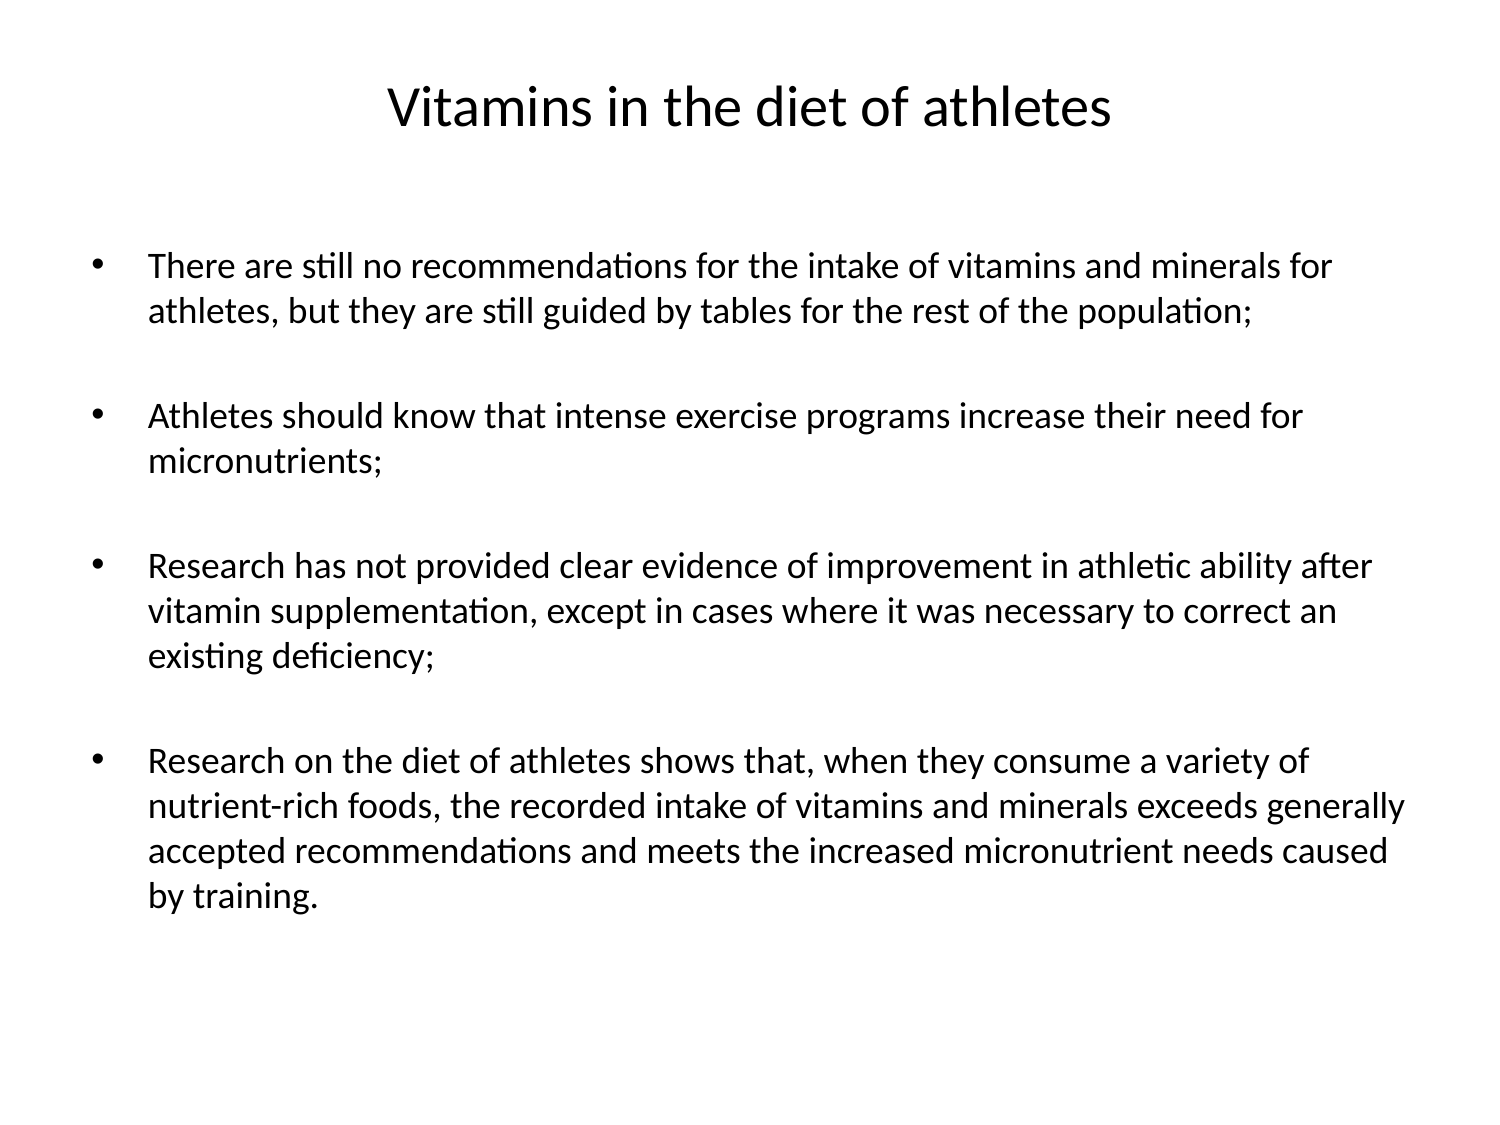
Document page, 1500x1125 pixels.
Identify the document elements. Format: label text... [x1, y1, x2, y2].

list There are still no recommendations for the intake of vitamins and minerals for athletes, but they are still guided by tables for the rest of the population; Athletes should know that intense exercise programs increase their need for micronutrients; Research has not provided clear evidence of improvement in athletic ability after vitamin supplementation, except in cases where it was necessary to correct an existing deficiency; Research on the diet of athletes shows that, when they consume a variety of nutrient-rich foods, the recorded intake of vitamins and minerals exceeds generally accepted recommendations and meets the increased micronutrient needs caused by training. [76, 233, 1427, 976]
title Vitamins in the diet of athletes [75, 45, 1425, 161]
